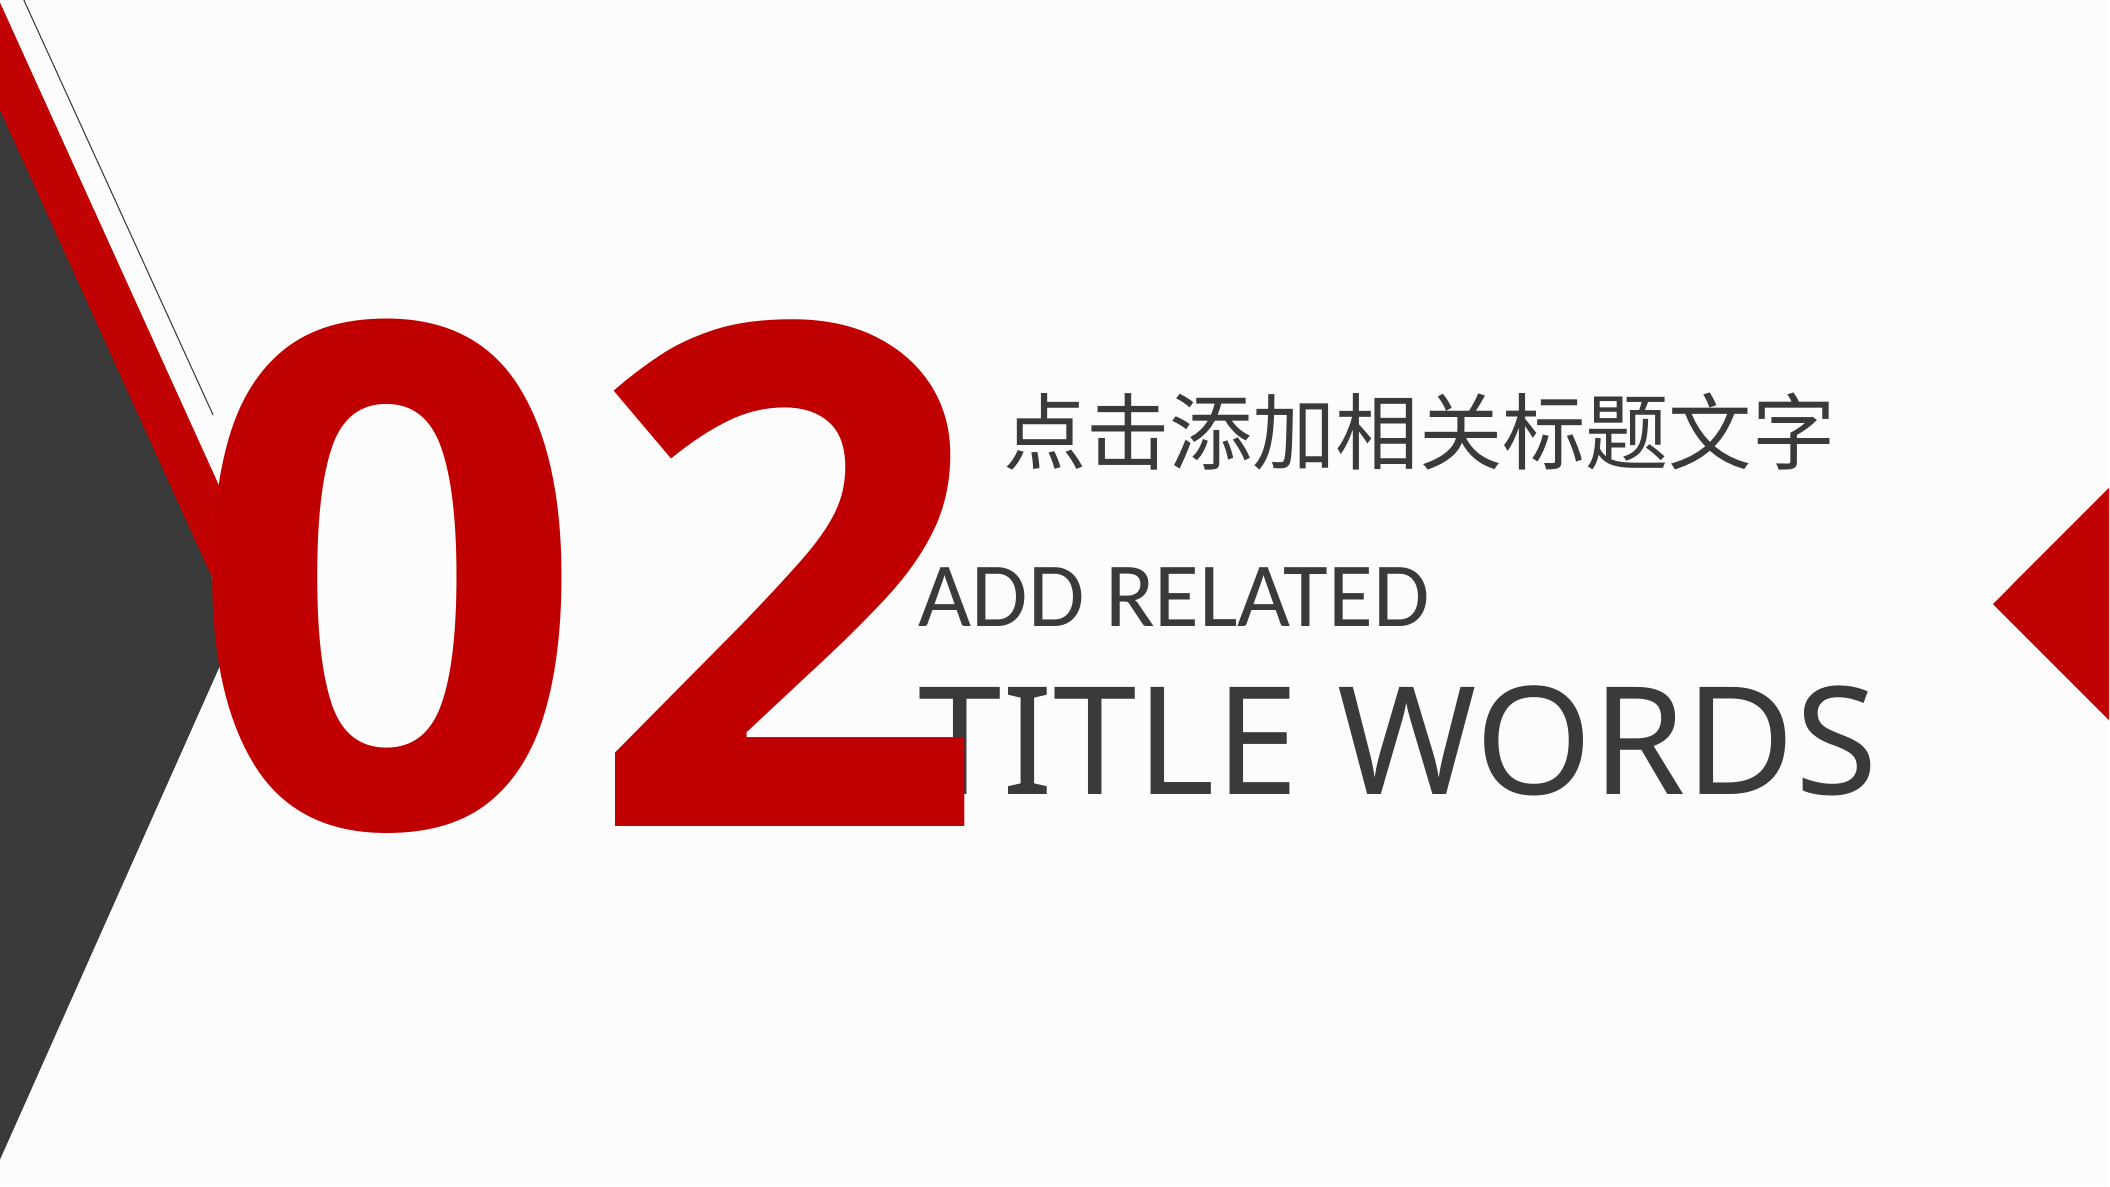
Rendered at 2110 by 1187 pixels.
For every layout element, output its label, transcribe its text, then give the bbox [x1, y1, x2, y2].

text_box [1991, 485, 2110, 723]
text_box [0, 110, 327, 302]
text_box [0, 302, 143, 1163]
text_box 02 [143, 119, 1033, 974]
text_box [89, 302, 143, 420]
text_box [983, 372, 1856, 836]
text_box [0, 0, 50, 110]
